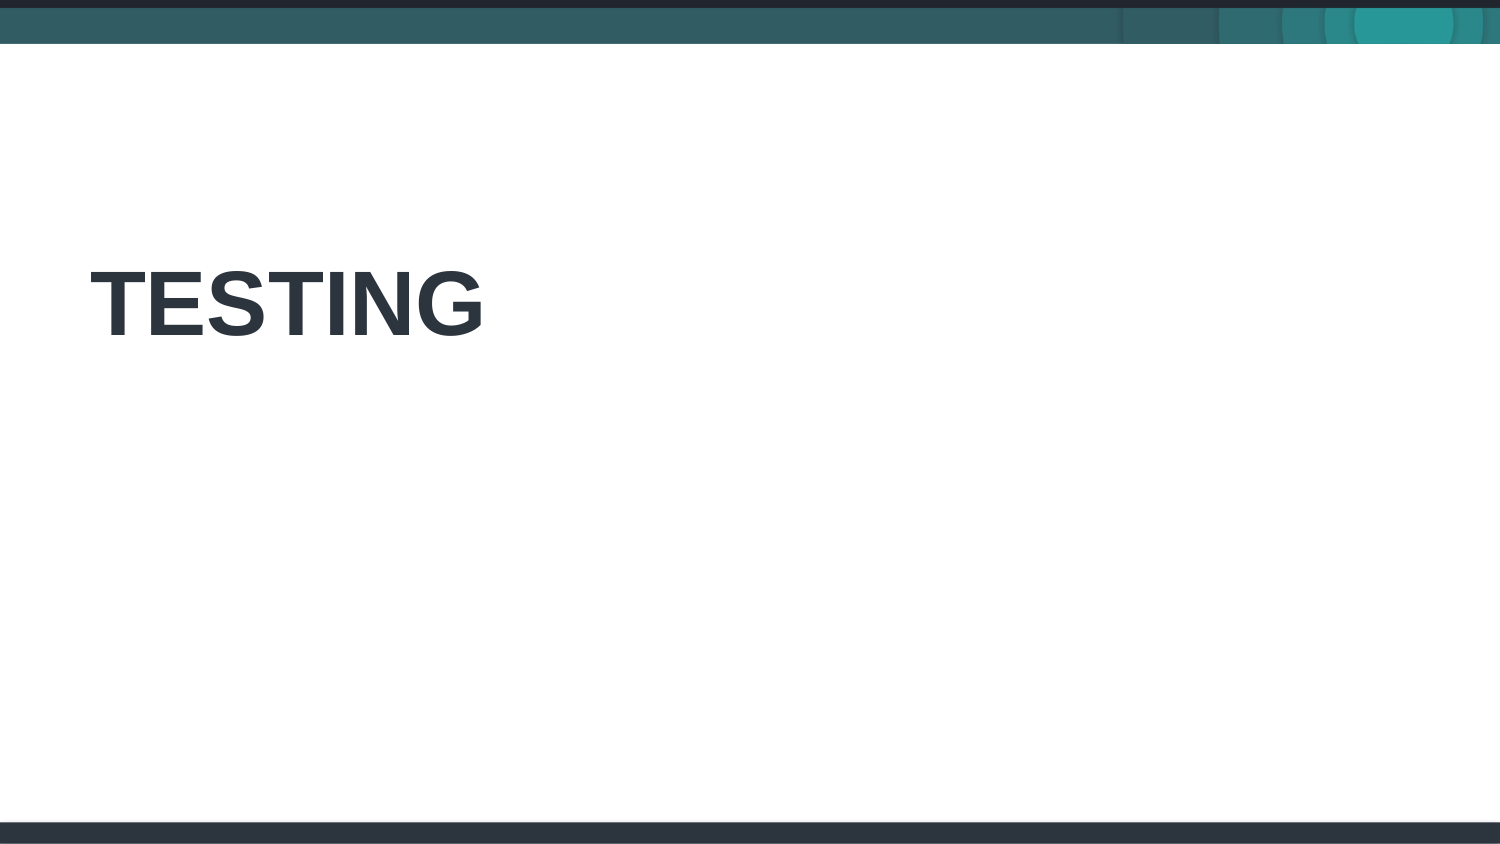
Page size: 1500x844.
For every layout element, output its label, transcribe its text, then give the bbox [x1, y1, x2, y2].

picture [0, 0, 1500, 44]
title testing [75, 257, 1350, 440]
